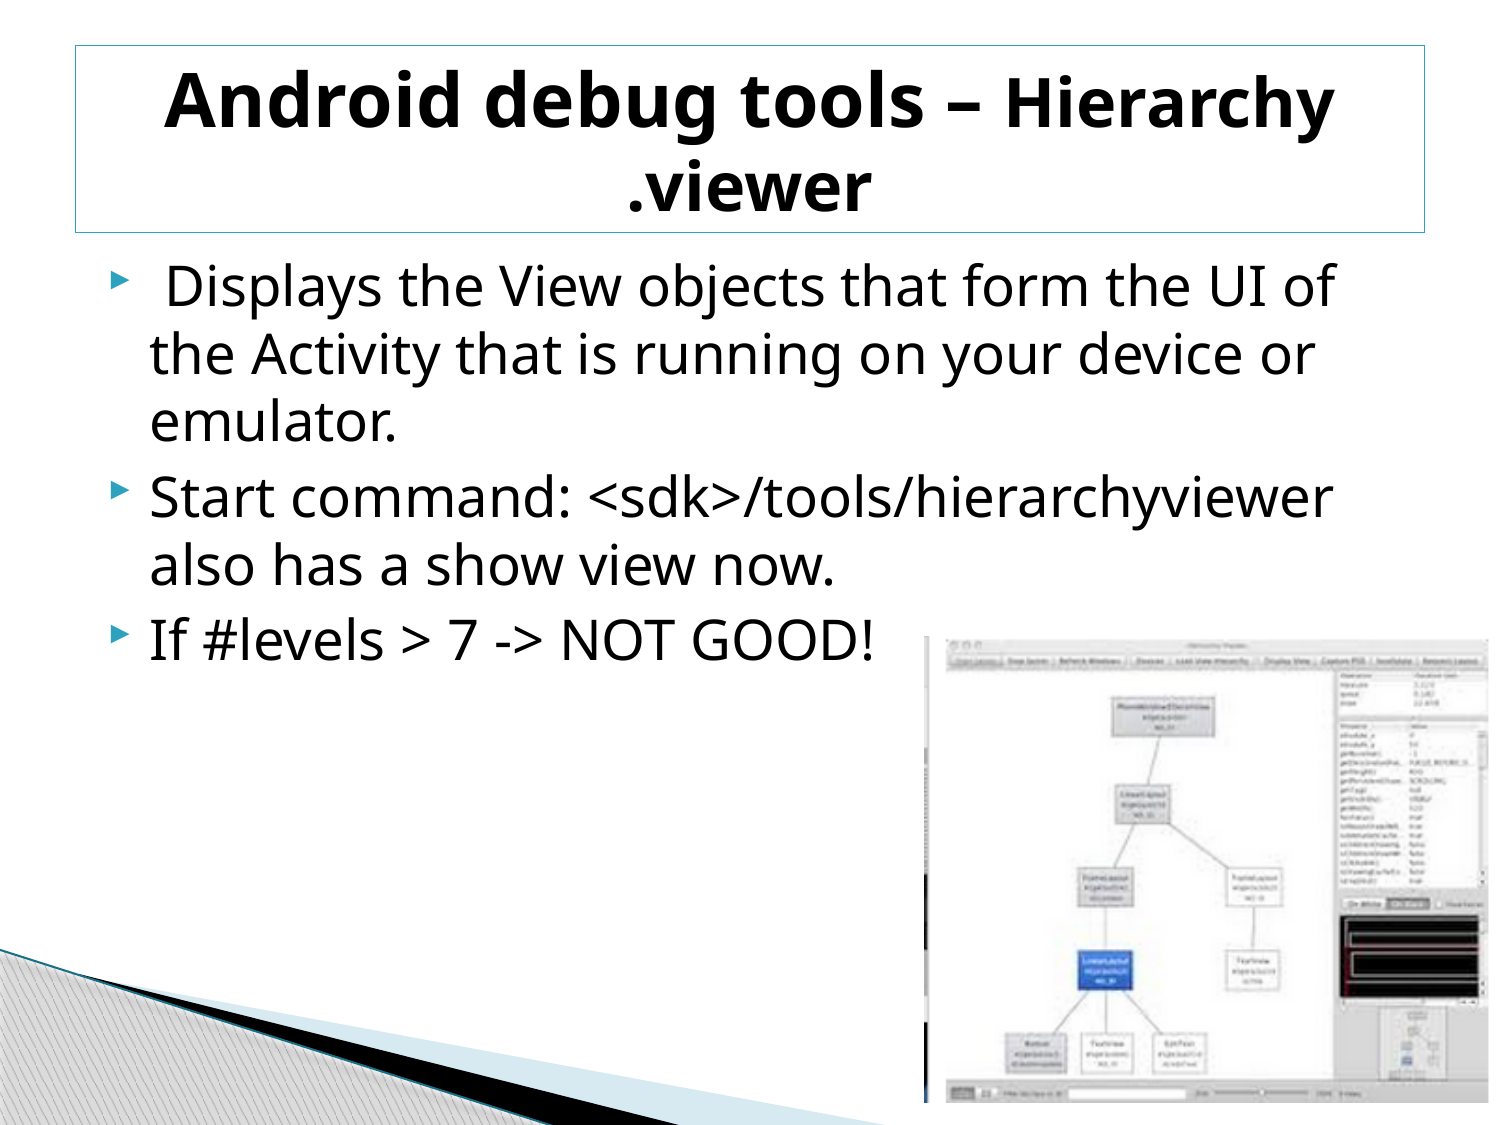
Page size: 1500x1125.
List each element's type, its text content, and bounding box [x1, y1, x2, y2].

list Displays the View objects that form the UI of the Activity that is running on your device or emulator. Start command: <sdk>/tools/hierarchyviewer also has a show view now. If #levels > 7 -> NOT GOOD! [75, 243, 1425, 986]
picture [924, 636, 1500, 1104]
title Android debug tools – Hierarchy viewer. [75, 45, 1425, 233]
